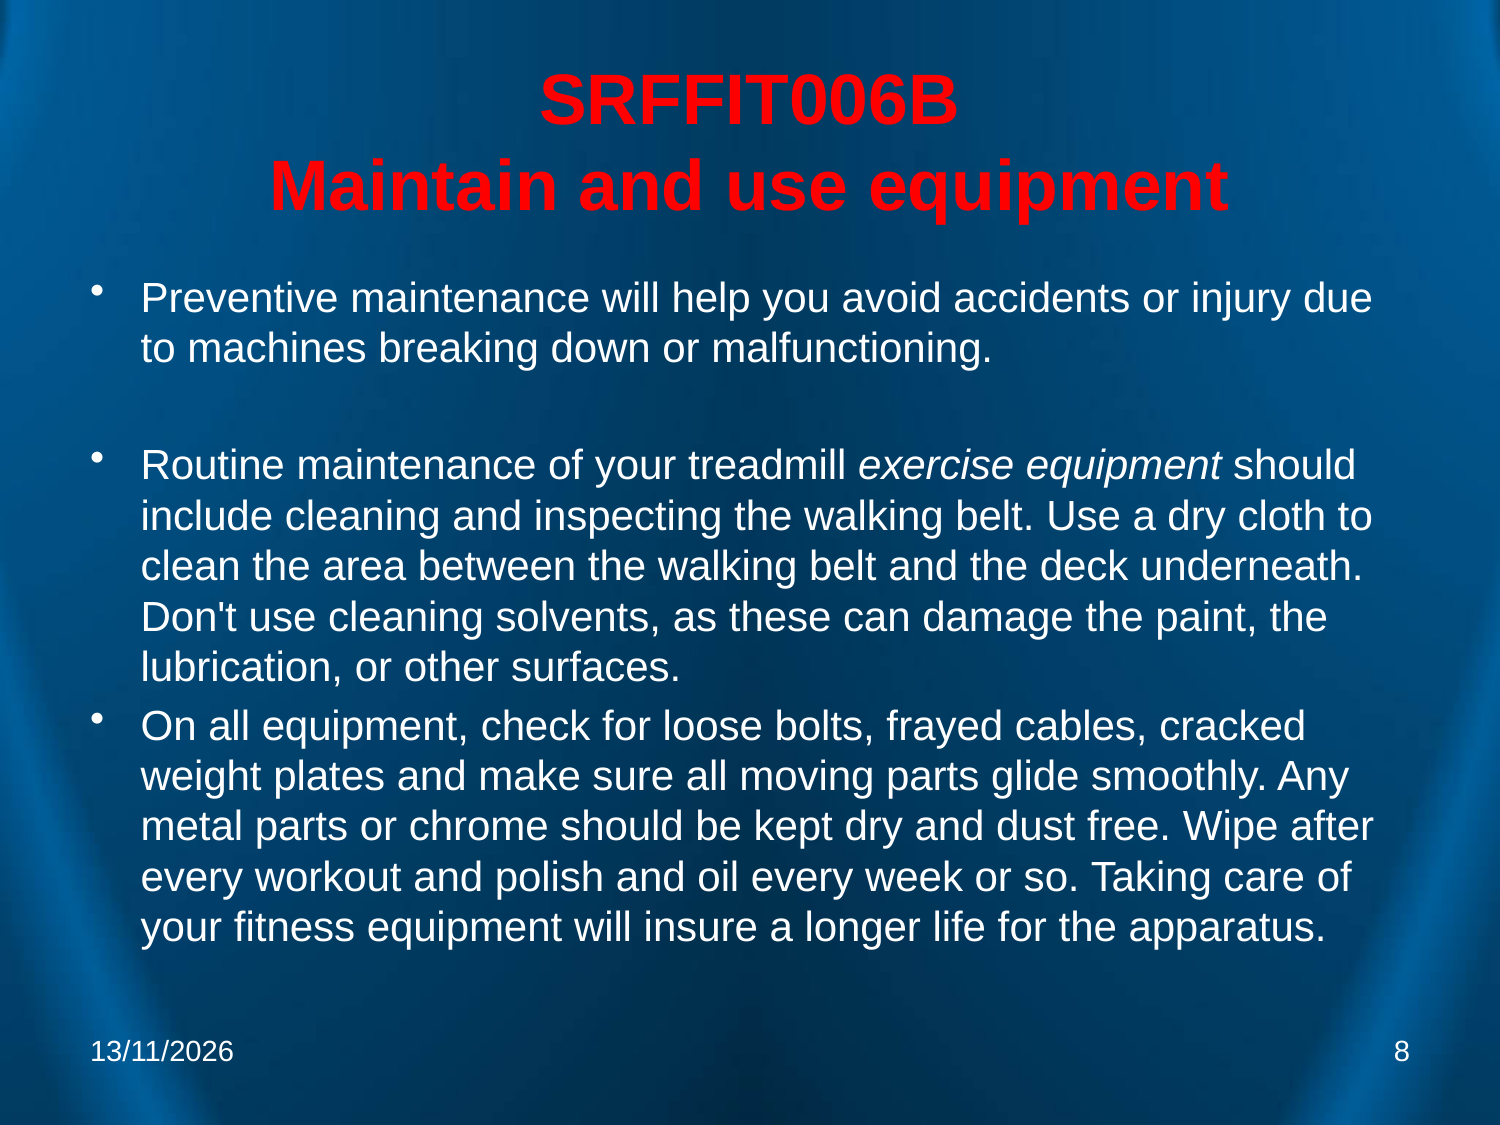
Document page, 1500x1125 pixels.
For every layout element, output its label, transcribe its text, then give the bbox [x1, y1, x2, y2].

slide_number 8 [1074, 1024, 1426, 1103]
title SRFFIT006B Maintain and use equipment [74, 44, 1426, 233]
list Preventive maintenance will help you avoid accidents or injury due to machines breaking down or malfunctioning. Routine maintenance of your treadmill exercise equipment should include cleaning and inspecting the walking belt. Use a dry cloth to clean the area between the walking belt and the deck underneath. Don't use cleaning solvents, as these can damage the paint, the lubrication, or other surfaces. On all equipment, check for loose bolts, frayed cables, cracked weight plates and make sure all moving parts glide smoothly. Any metal parts or chrome should be kept dry and dust free. Wipe after every workout and polish and oil every week or so. Taking care of your fitness equipment will insure a longer life for the apparatus. [74, 262, 1426, 1006]
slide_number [74, 1024, 426, 1103]
picture [0, 0, 1500, 1125]
